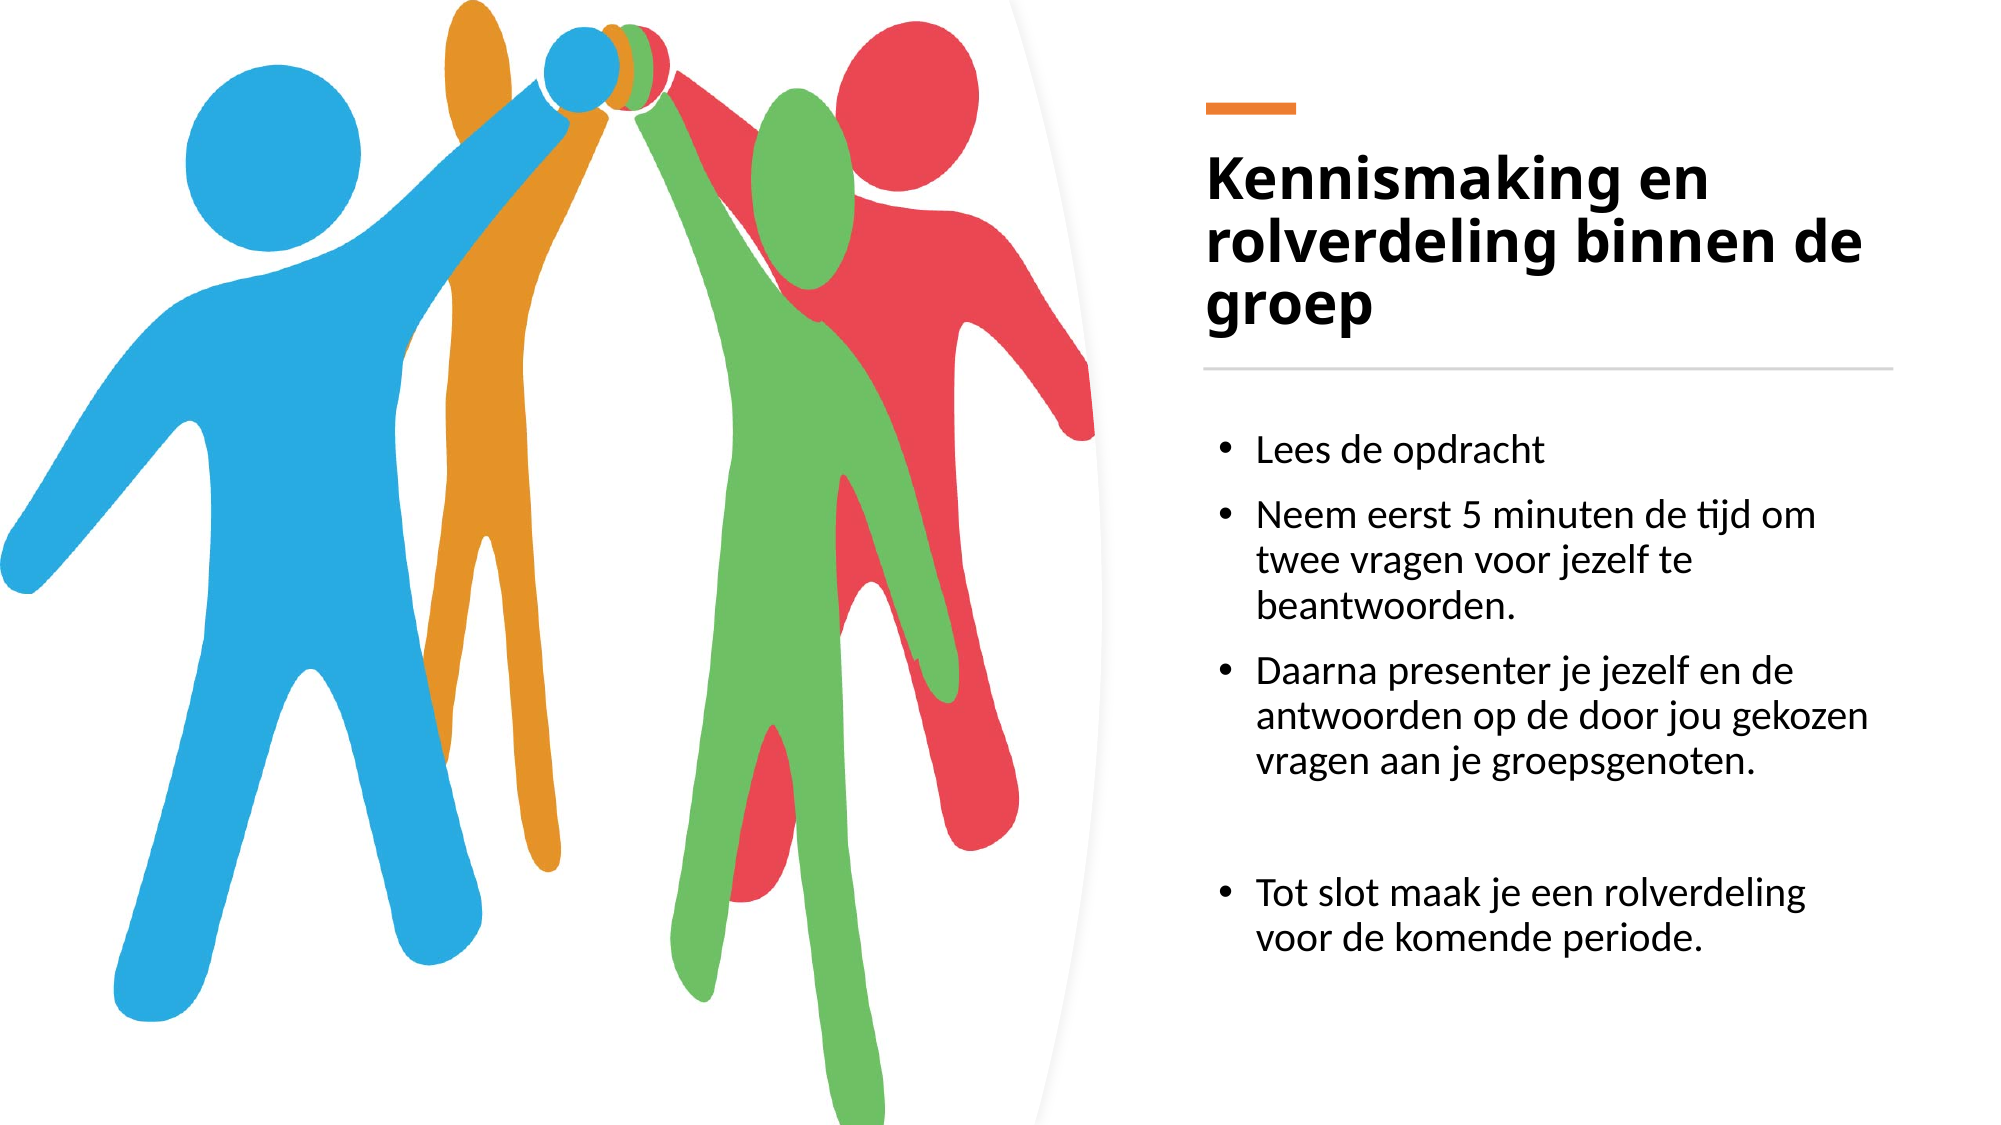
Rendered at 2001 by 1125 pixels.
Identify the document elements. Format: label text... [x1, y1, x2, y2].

title Kennismaking en rolverdeling binnen de groep [1190, 136, 1898, 346]
text_box [1102, 0, 2000, 1125]
picture [0, 0, 1102, 1125]
text_box [1202, 366, 1894, 371]
text_box [1205, 102, 1297, 116]
list Lees de opdracht Neem eerst 5 minuten de tijd om twee vragen voor jezelf te beantwoorden. Daarna presenter je jezelf en de antwoorden op de door jou gekozen vragen aan je groepsgenoten. Tot slot maak je een rolverdeling voor de komende periode. [1203, 419, 1898, 1070]
